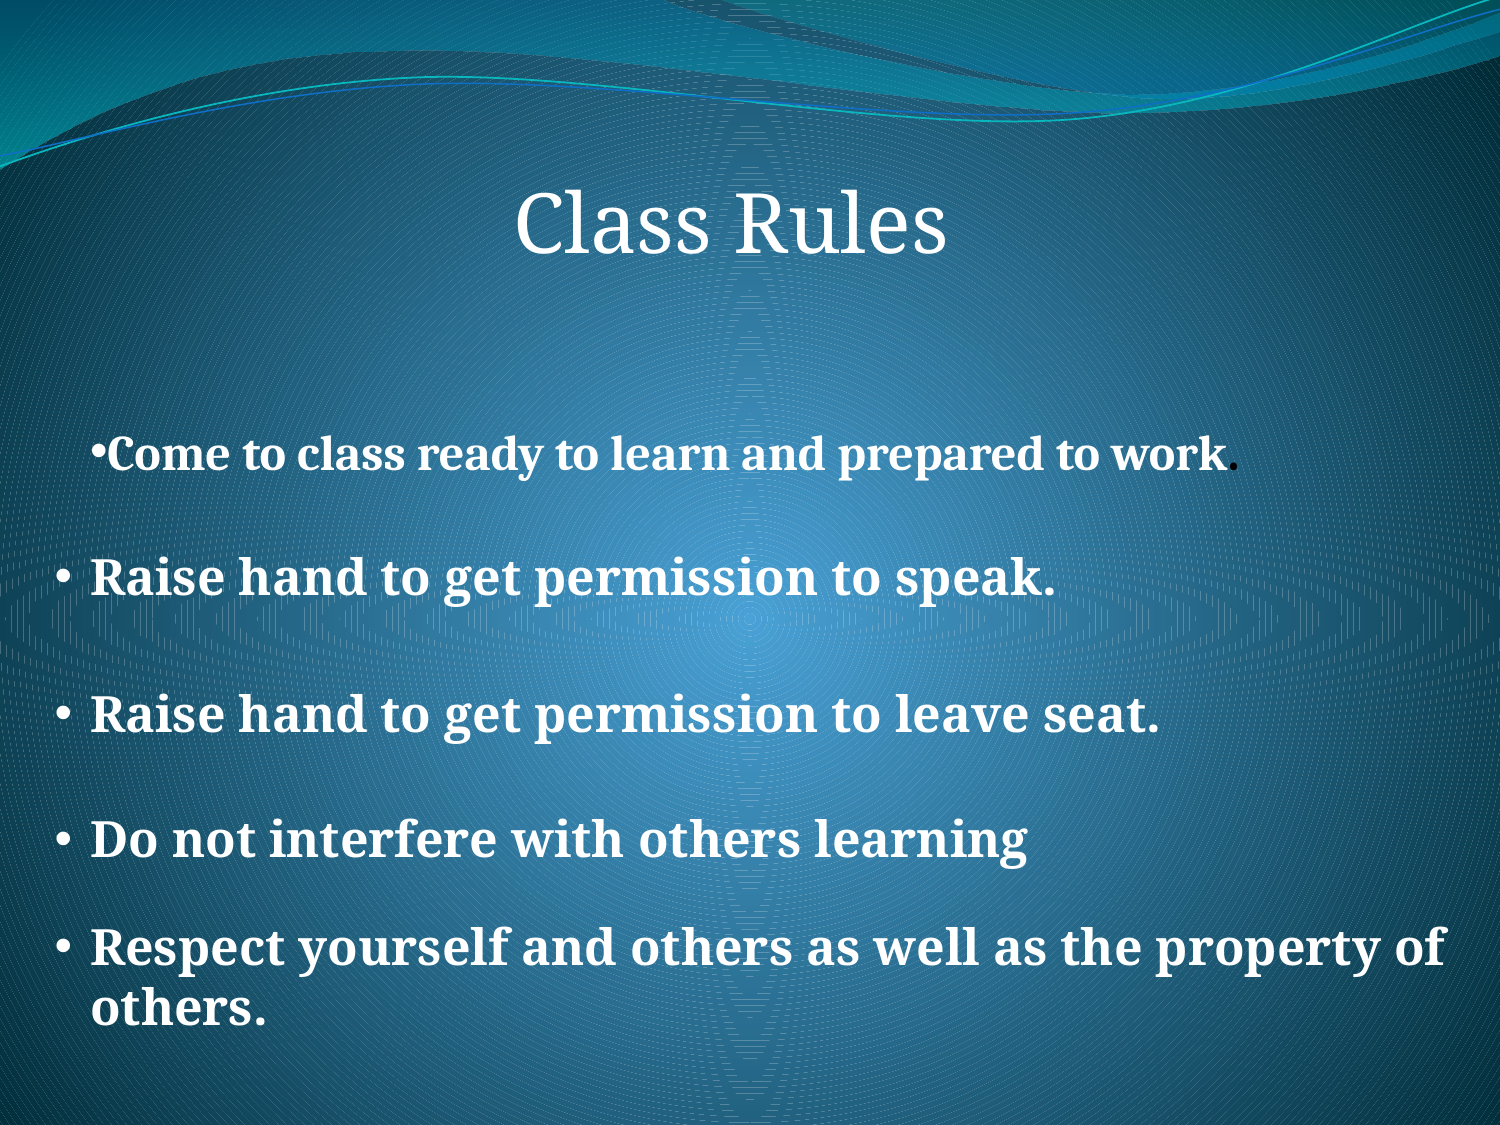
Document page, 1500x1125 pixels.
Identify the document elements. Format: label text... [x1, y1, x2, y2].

text_box [87, 74, 1363, 136]
text_box Do not interfere with others learning [0, 800, 1500, 876]
text_box Raise hand to get permission to leave seat. [0, 675, 1500, 751]
text_box Respect yourself and others as well as the property of others. [0, 907, 1500, 1043]
text_box Come to class ready to learn and prepared to work. [0, 412, 1500, 488]
text_box Raise hand to get permission to speak. [0, 537, 1500, 613]
text_box Class Rules [124, 162, 1338, 278]
